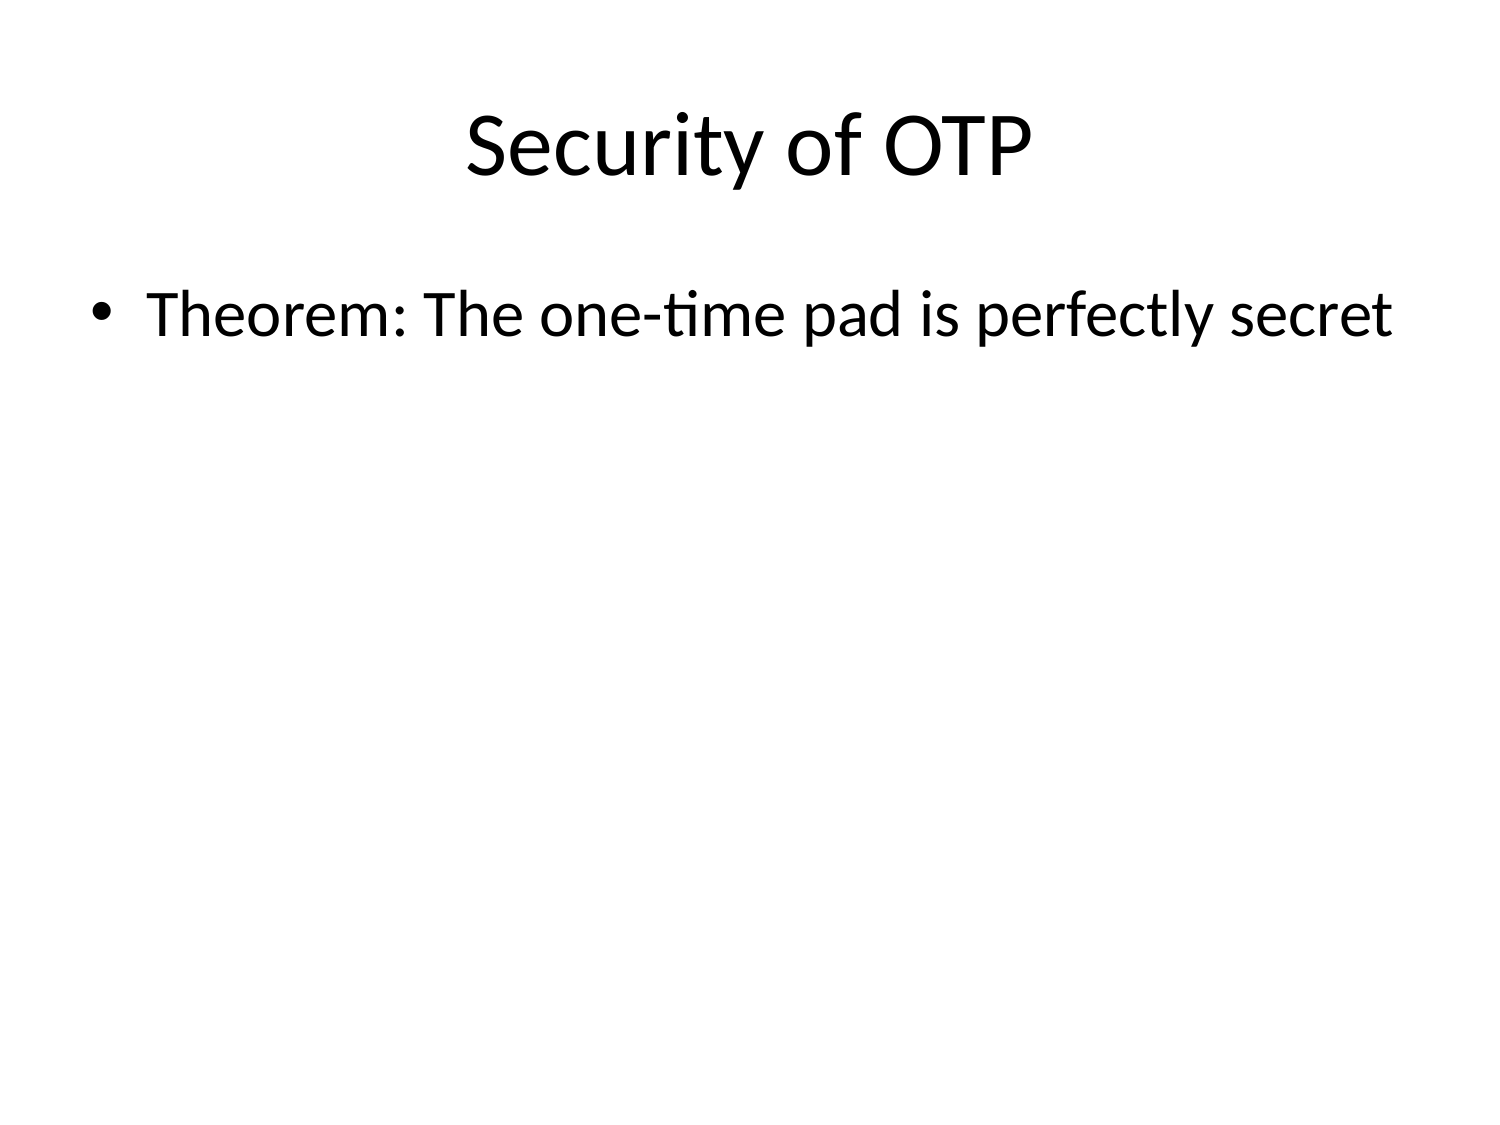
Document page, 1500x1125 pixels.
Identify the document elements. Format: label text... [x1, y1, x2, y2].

list Theorem: The one-time pad is perfectly secret [75, 262, 1425, 1005]
title Security of OTP [75, 45, 1425, 233]
